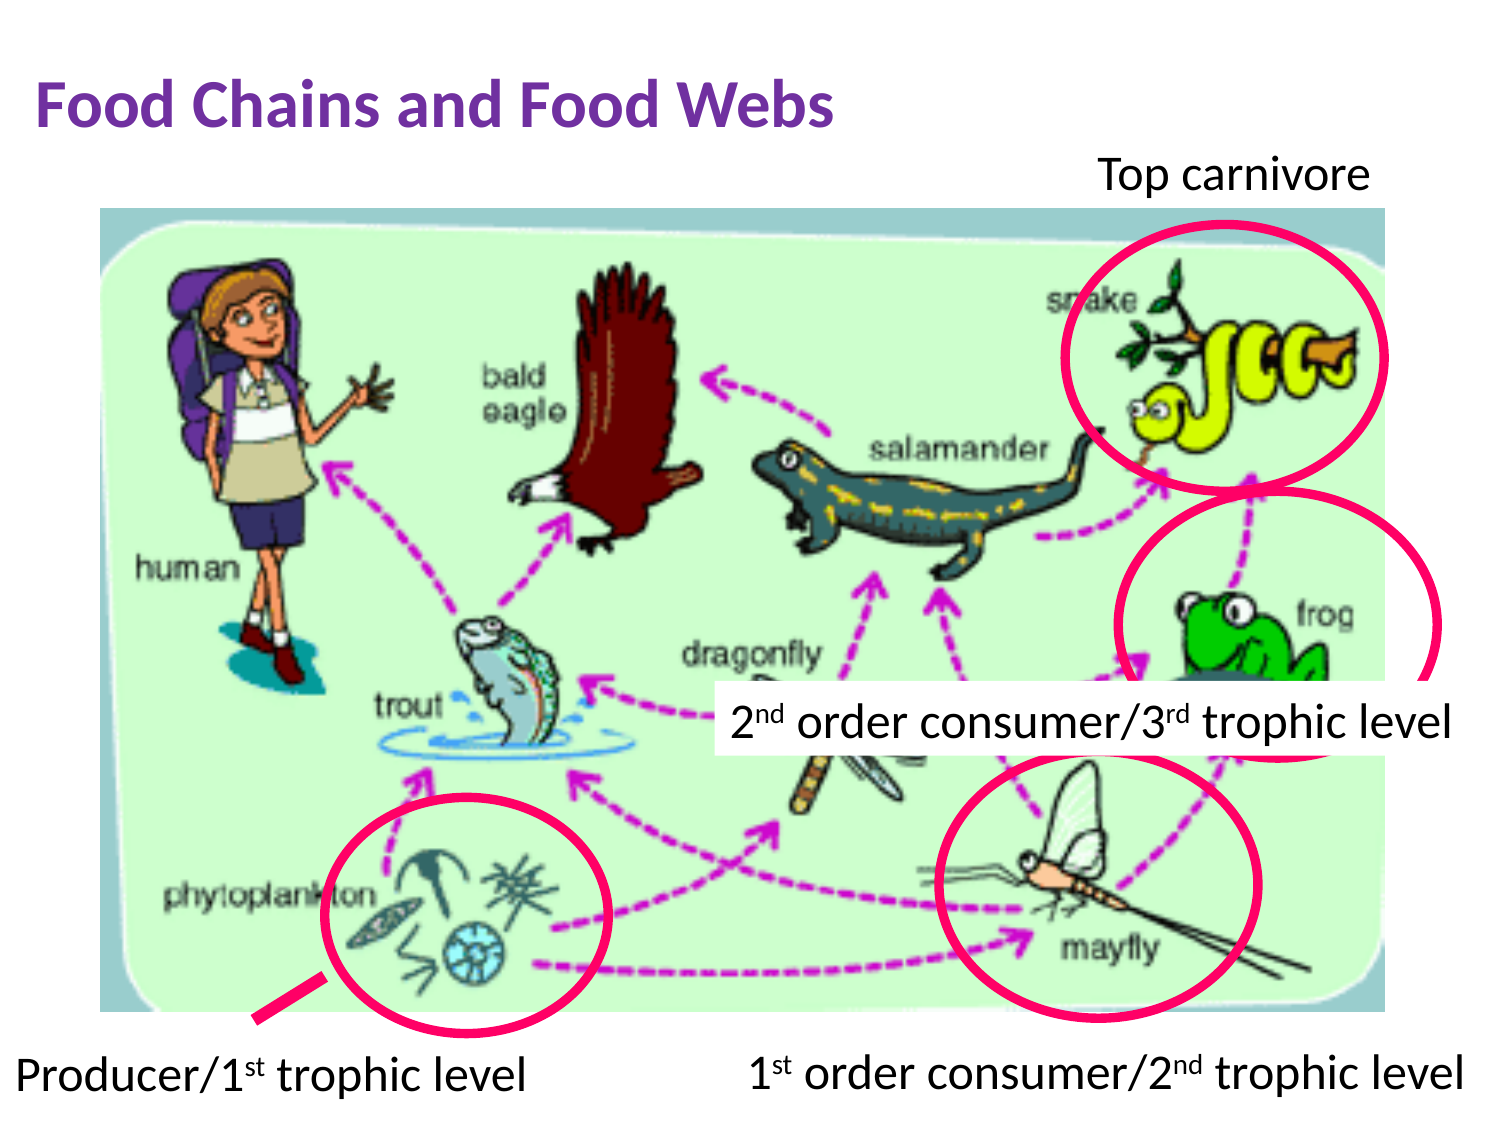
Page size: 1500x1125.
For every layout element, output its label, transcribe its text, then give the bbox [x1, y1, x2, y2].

text_box [1391, 528, 1440, 680]
picture [100, 207, 1385, 1012]
list Producer/1st trophic level [0, 1033, 631, 1117]
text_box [253, 976, 325, 1021]
text_box [397, 1021, 536, 1033]
title Food Chains and Food Webs [0, 28, 872, 171]
text_box 2nd order consumer/3rd trophic level [1391, 680, 1483, 756]
text_box 1st order consumer/2nd trophic level [731, 1031, 1500, 1107]
text_box Top carnivore [1082, 133, 1434, 208]
